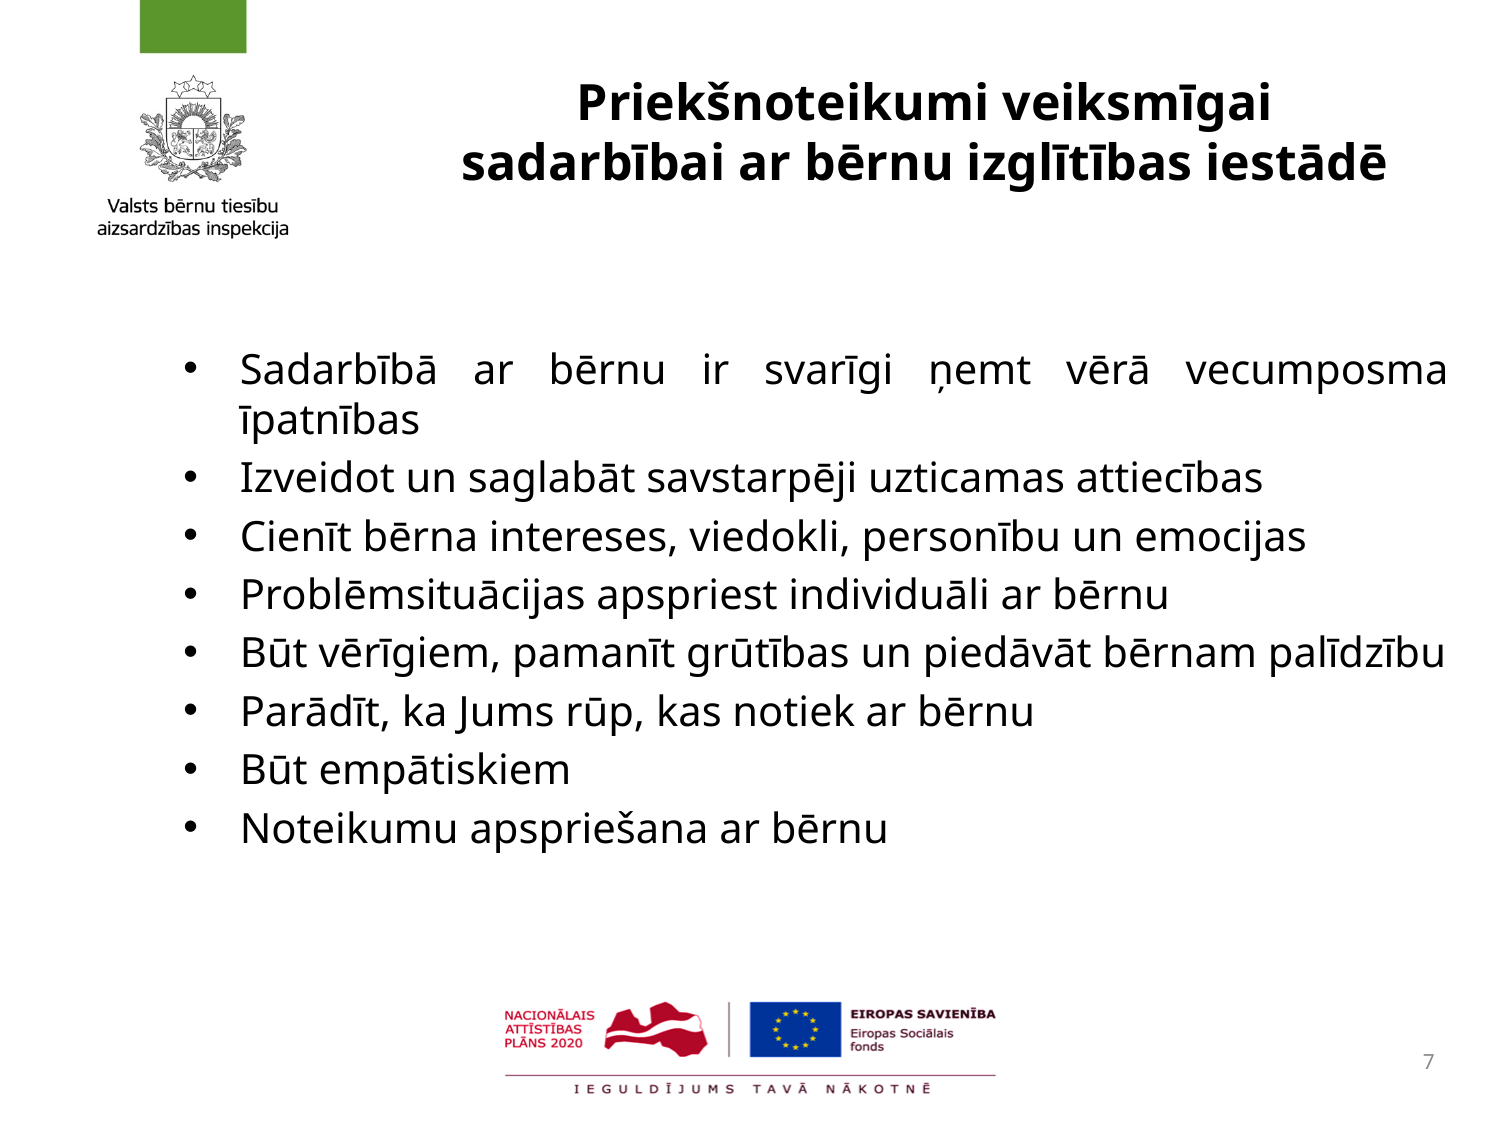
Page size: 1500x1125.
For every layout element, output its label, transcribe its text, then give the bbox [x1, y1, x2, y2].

list Sadarbībā ar bērnu ir svarīgi ņemt vērā vecumposma īpatnības Izveidot un saglabāt savstarpēji uzticamas attiecības Cienīt bērna intereses, viedokli, personību un emocijas Problēmsituācijas apspriest individuāli ar bērnu Būt vērīgiem, pamanīt grūtības un piedāvāt bērnam palīdzību Parādīt, ka Jums rūp, kas notiek ar bērnu Būt empātiskiem Noteikumu apspriešana ar bērnu [168, 276, 1465, 994]
slide_number 7 [1400, 1037, 1450, 1088]
title Priekšnoteikumi veiksmīgai sadarbībai ar bērnu izglītības iestādē [425, 62, 1425, 233]
picture [462, 978, 1038, 1125]
picture [48, 0, 338, 321]
